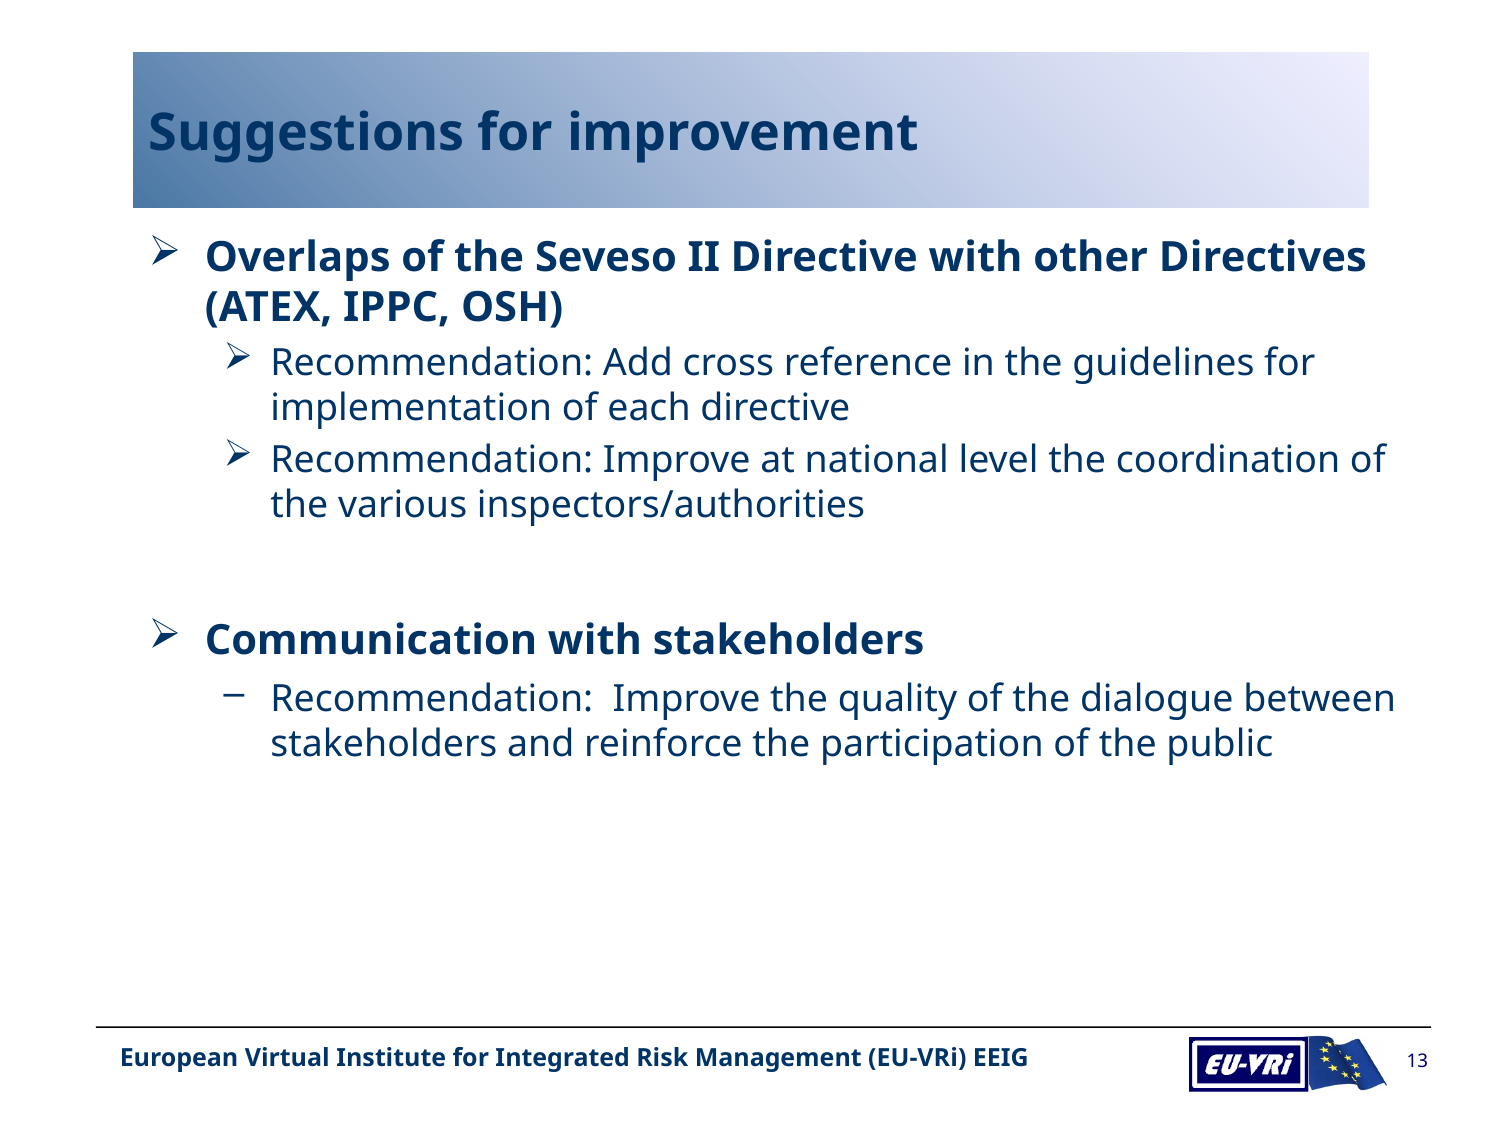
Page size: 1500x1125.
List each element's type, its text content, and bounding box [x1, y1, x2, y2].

list Overlaps of the Seveso II Directive with other Directives (ATEX, IPPC, OSH) Recommendation: Add cross reference in the guidelines for implementation of each directive Recommendation: Improve at national level the coordination of the various inspectors/authorities Communication with stakeholders Recommendation: Improve the quality of the dialogue between stakeholders and reinforce the participation of the public [133, 222, 1416, 973]
title Suggestions for improvement [133, 51, 1369, 209]
picture [1189, 1035, 1387, 1092]
